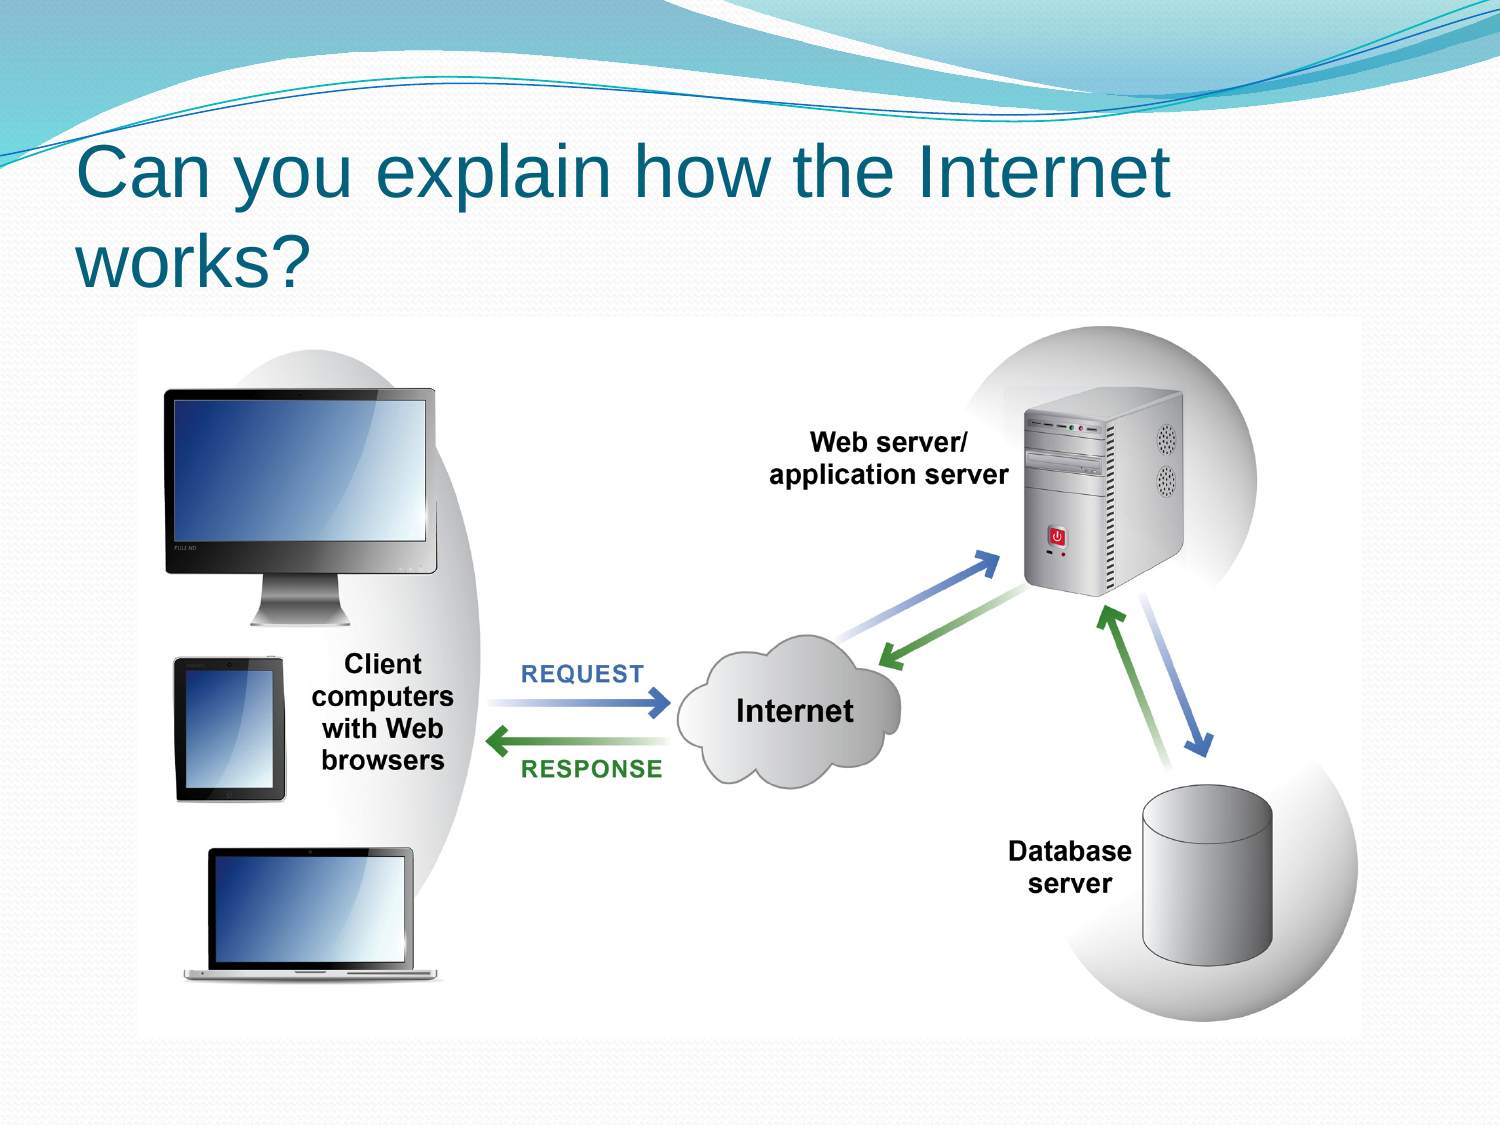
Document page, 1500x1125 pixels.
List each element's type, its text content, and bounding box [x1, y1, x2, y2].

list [137, 317, 1363, 1038]
title Can you explain how the Internet works? [75, 115, 1425, 303]
